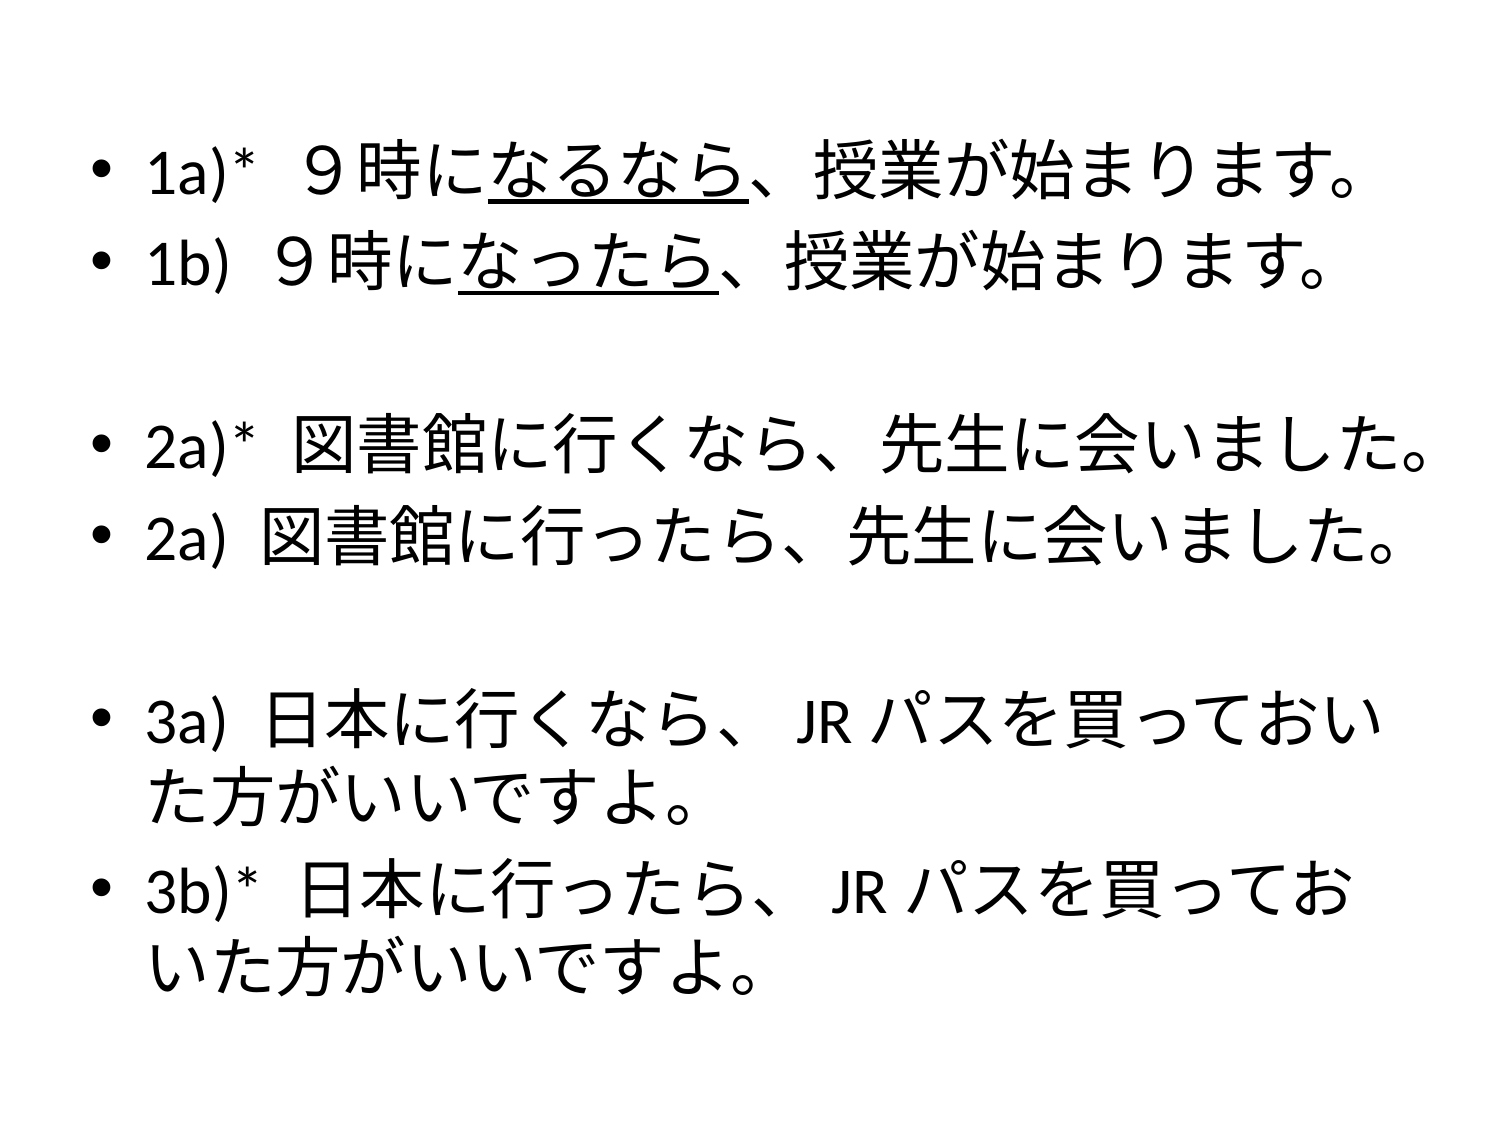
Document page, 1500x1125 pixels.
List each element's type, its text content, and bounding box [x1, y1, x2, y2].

list 1a)* ９時になるなら、授業が始まります。 1b) ９時になったら、授業が始まります。 2a)* 図書館に行くなら、先生に会いました。 2a) 図書館に行ったら、先生に会いました。 3a) 日本に行くなら、JRパスを買っておいた方がいいですよ。 3b)* 日本に行ったら、JRパスを買っておいた方がいいですよ。 [75, 121, 1425, 1077]
